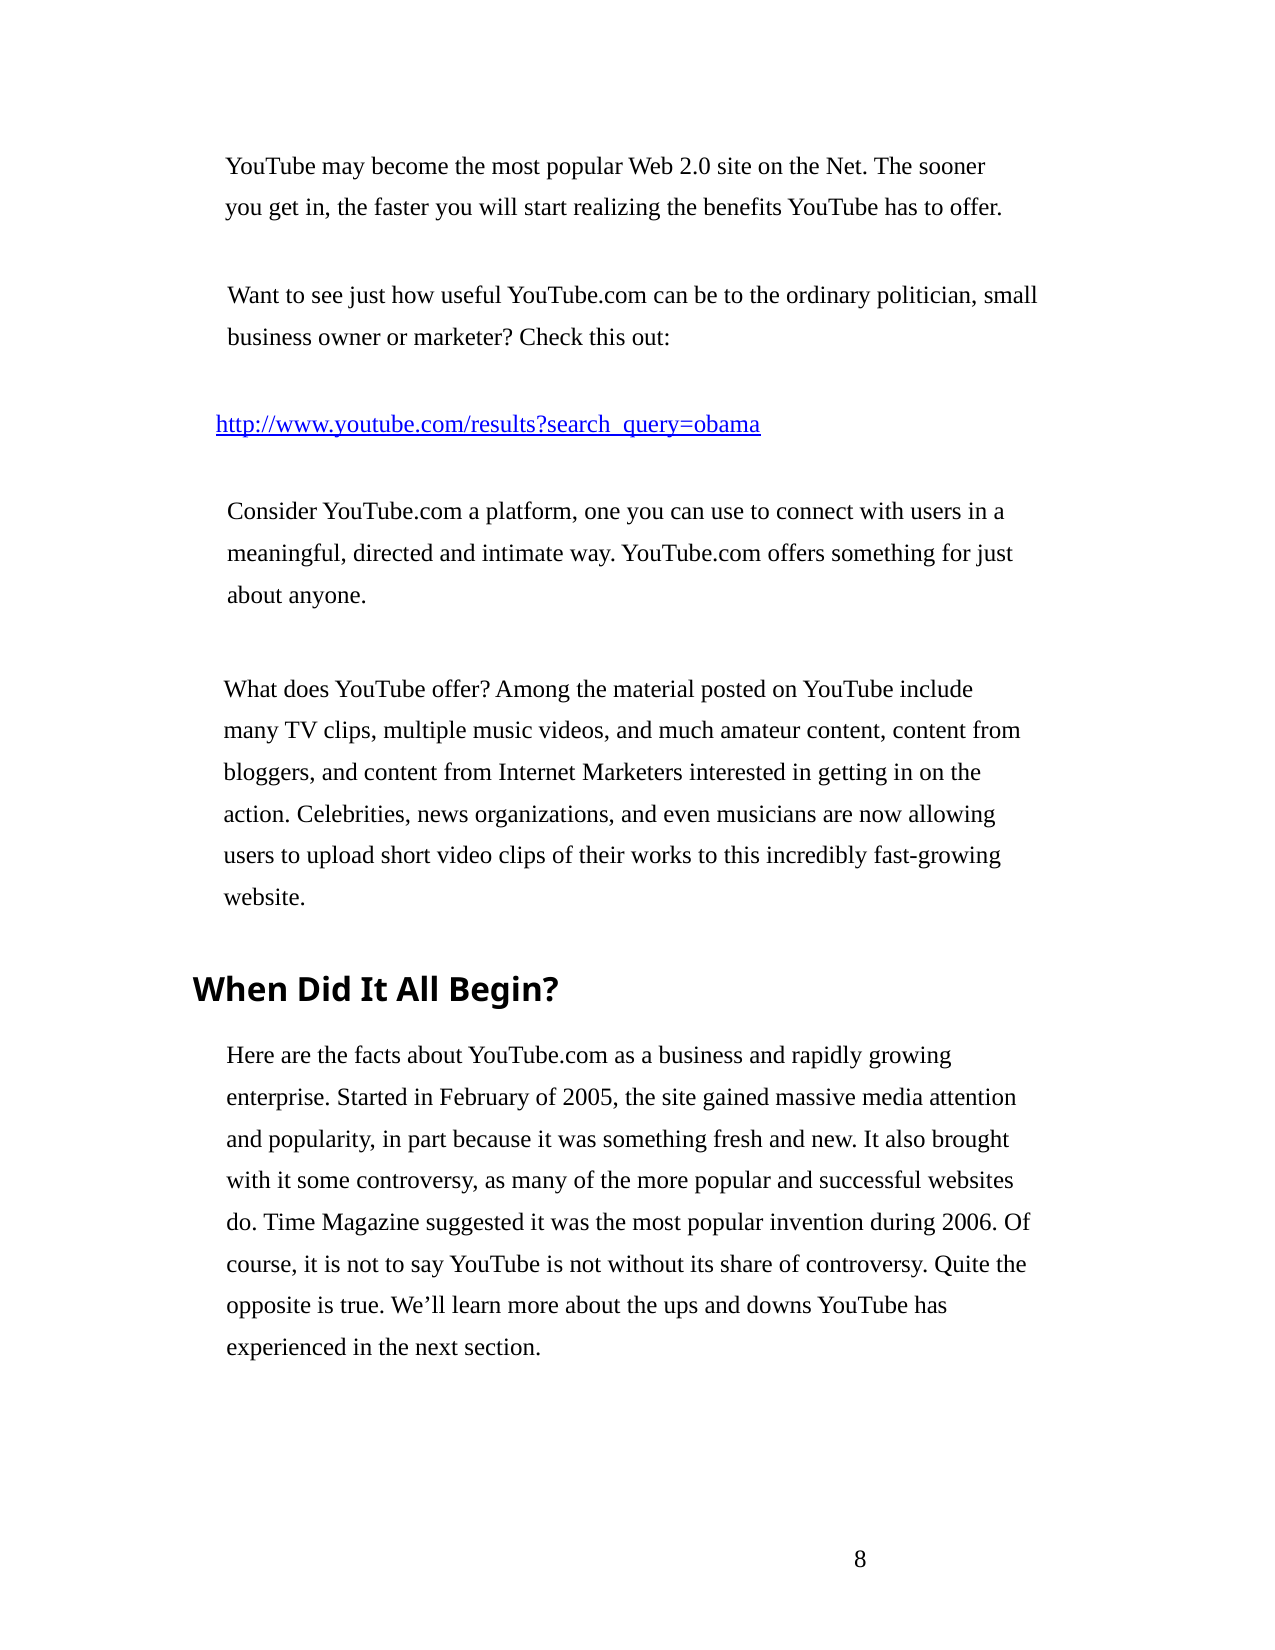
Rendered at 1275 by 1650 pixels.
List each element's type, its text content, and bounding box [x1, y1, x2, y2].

text_box YouTube may become the most popular Web 2.0 site on the Net. The sooner you get in, the faster you will start realizing the benefits YouTube has to offer. [225, 156, 1004, 229]
text_box When Did It All Begin? [192, 966, 560, 1016]
text_box http://www.youtube.com/results?search_query=obama [215, 414, 762, 445]
text_box Consider YouTube.com a platform, one you can use to connect with users in a meaningful, directed and intimate way. YouTube.com offers something for just about anyone. [227, 502, 1015, 616]
text_box 8 [854, 1552, 867, 1581]
text_box Want to see just how useful YouTube.com can be to the ordinary politician, small business owner or marketer? Check this out: [227, 285, 1040, 358]
text_box Here are the facts about YouTube.com as a business and rapidly growing enterprise. Started in February of 2005, the site gained massive media attention and popularity, in part because it was something fresh and new. It also brought with it some controversy, as many of the more popular and successful websites do. Time Magazine suggested it was the most popular invention during 2006. Of course, it is not to say YouTube is not without its share of controversy. Quite the opposite is true. We’ll learn more about the ups and downs YouTube has experienced in the next section. [226, 1045, 1032, 1368]
text_box What does YouTube offer? Among the material posted on YouTube include many TV clips, multiple music videos, and much amateur content, content from bloggers, and content from Internet Marketers interested in getting in on the action. Celebrities, news organizations, and even musicians are now allowing users to upload short video clips of their works to this incredibly fast-growing website. [223, 679, 1023, 918]
